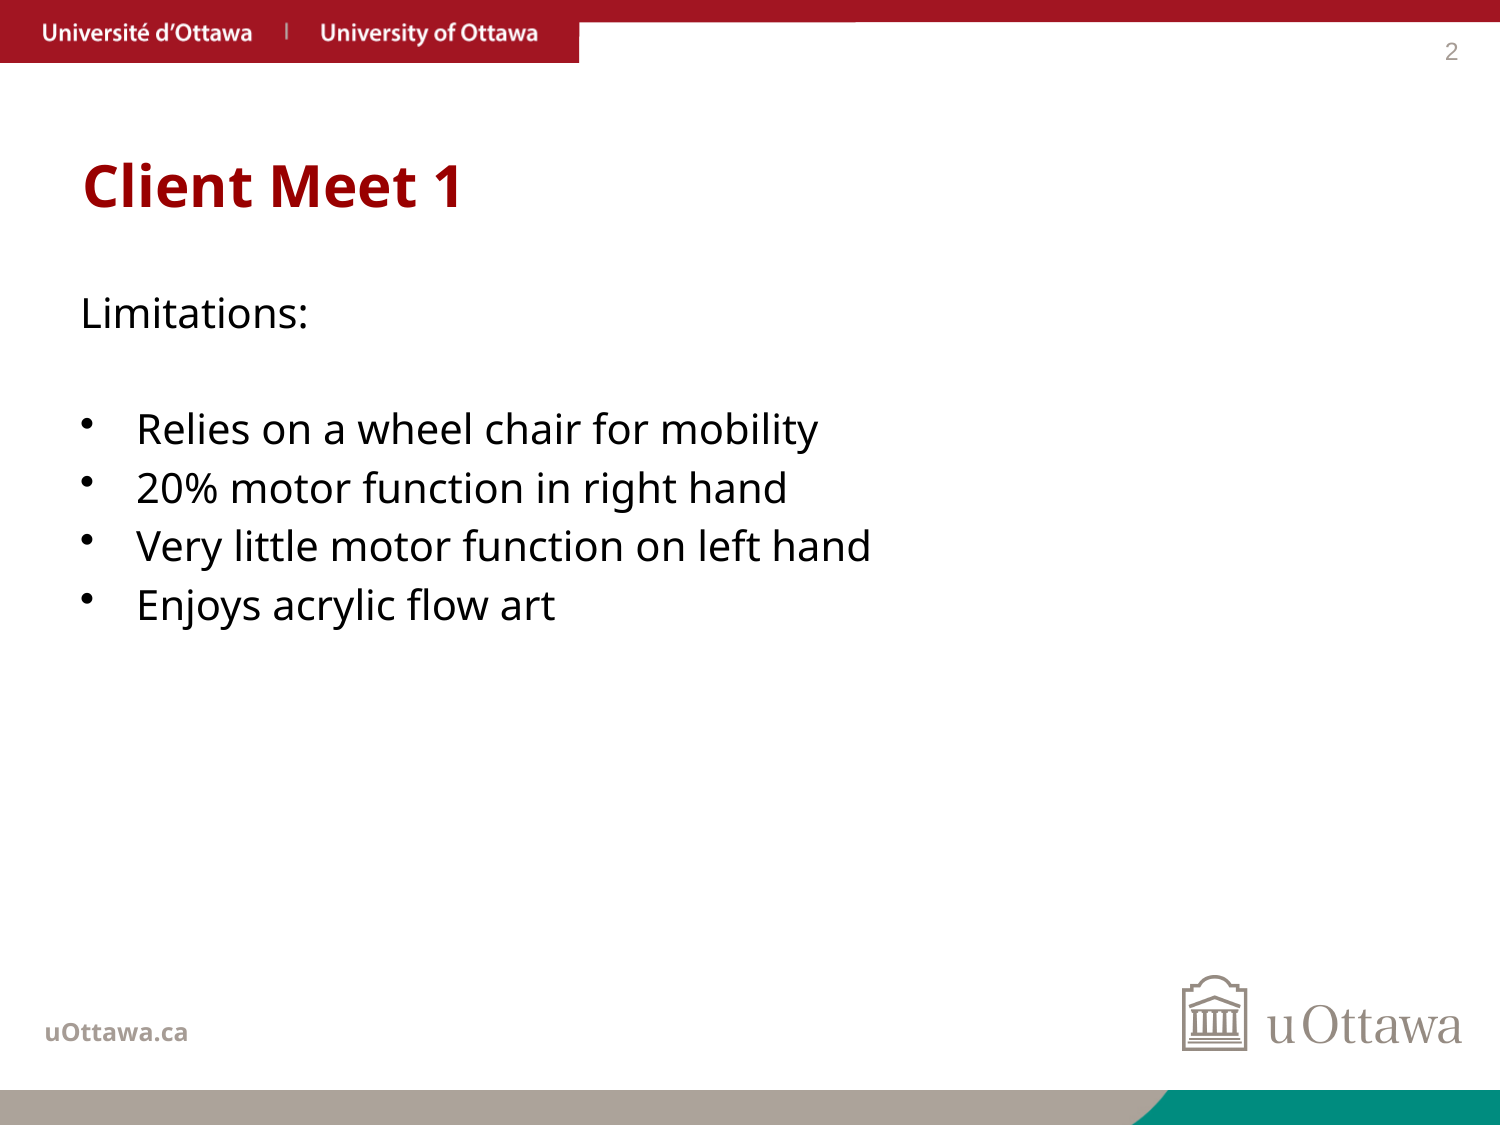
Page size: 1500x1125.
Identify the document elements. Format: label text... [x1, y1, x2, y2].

text_box 2 [1123, 27, 1474, 88]
title Client Meet 1 [67, 113, 1344, 256]
picture [1182, 975, 1462, 1051]
picture [0, 1090, 1500, 1125]
list Limitations: Relies on a wheel chair for mobility 20% motor function in right hand Very little motor function on left hand Enjoys acrylic flow art [64, 278, 1340, 895]
picture [0, 0, 1500, 63]
